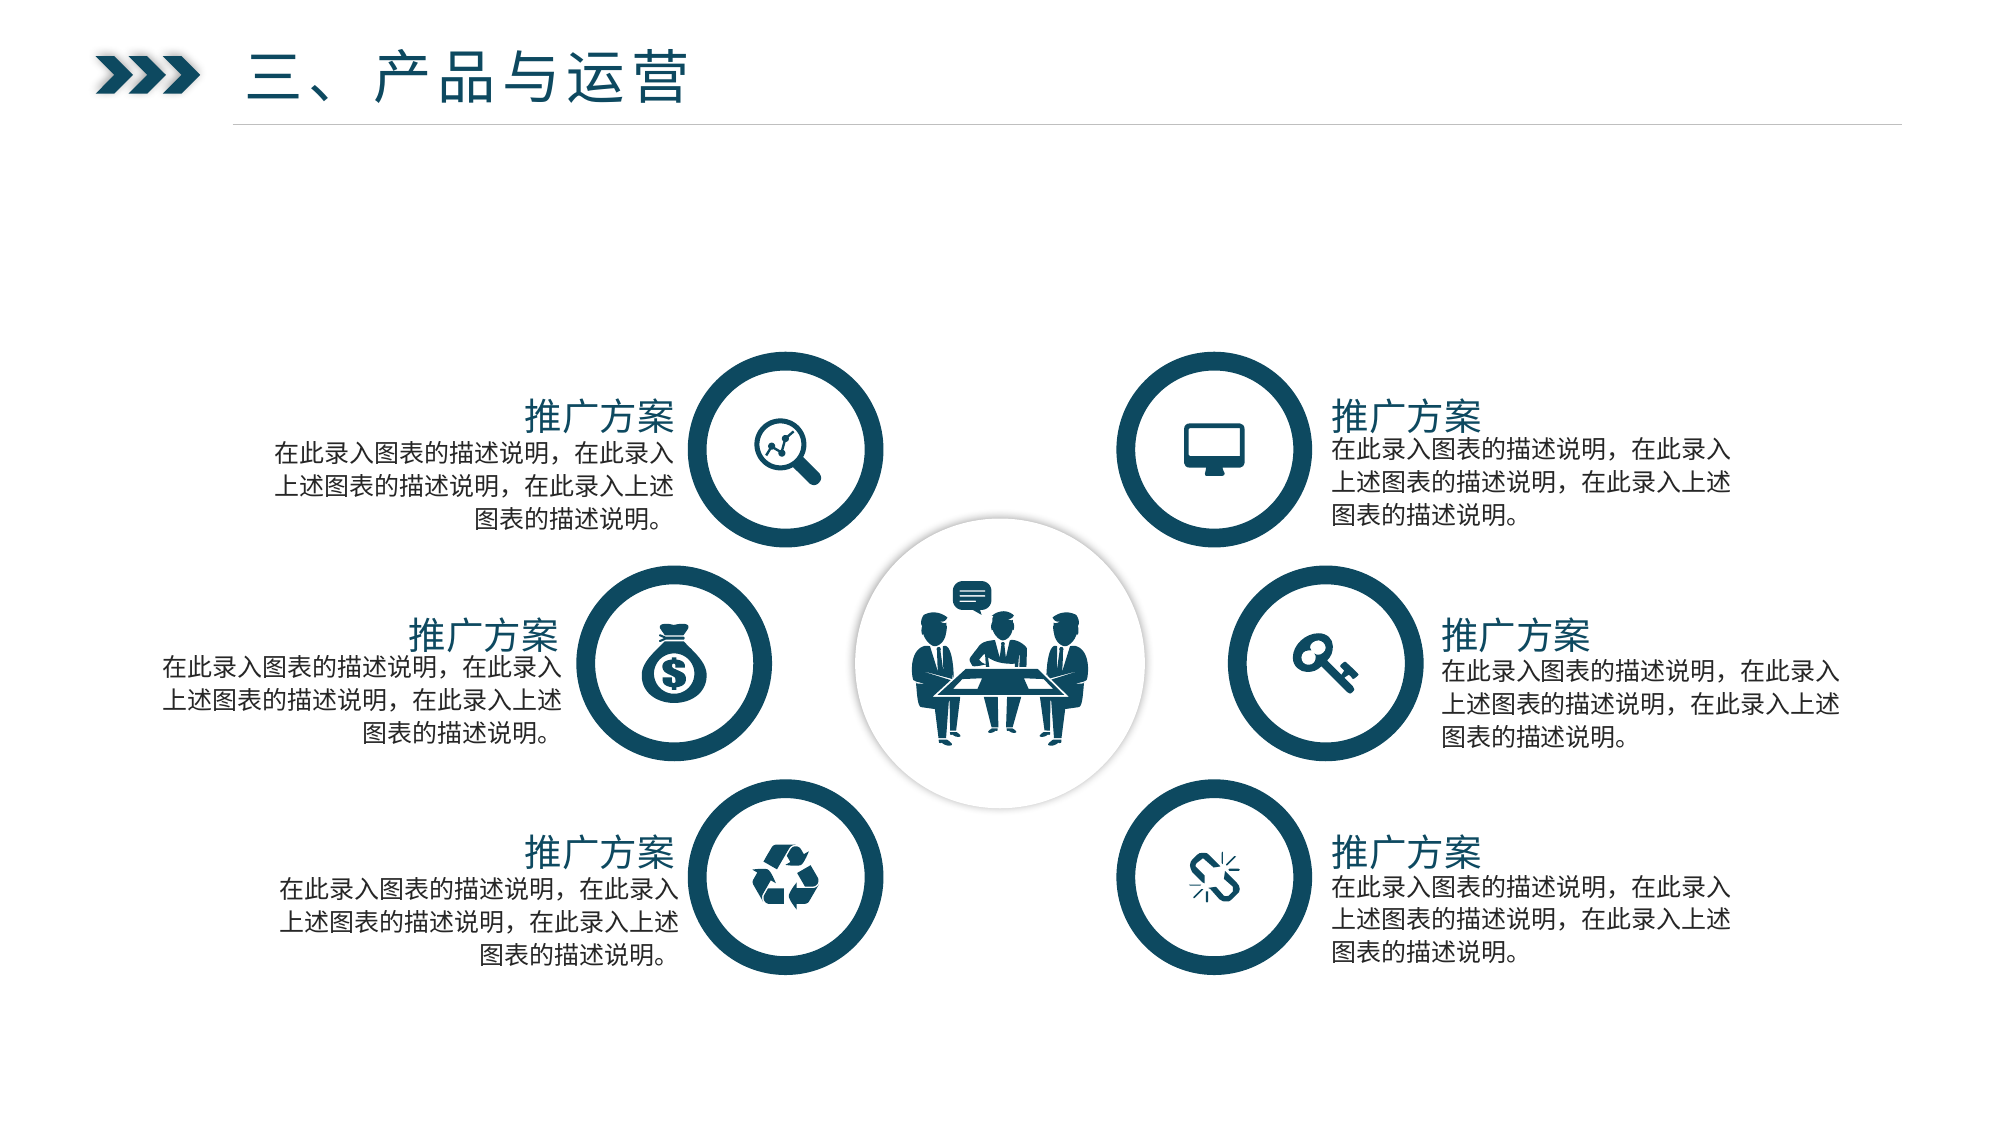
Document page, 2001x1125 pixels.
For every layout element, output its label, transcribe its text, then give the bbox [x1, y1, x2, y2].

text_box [1125, 361, 1303, 539]
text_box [1331, 815, 1750, 956]
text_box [697, 361, 875, 539]
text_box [256, 379, 675, 523]
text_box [1440, 597, 1859, 740]
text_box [697, 788, 875, 966]
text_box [1237, 574, 1415, 752]
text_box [855, 518, 1145, 809]
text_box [144, 597, 563, 737]
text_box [261, 815, 680, 959]
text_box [95, 56, 201, 94]
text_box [1331, 379, 1750, 519]
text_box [585, 574, 763, 752]
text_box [1125, 788, 1303, 966]
text_box 三、产品与运营 [232, 34, 1104, 117]
